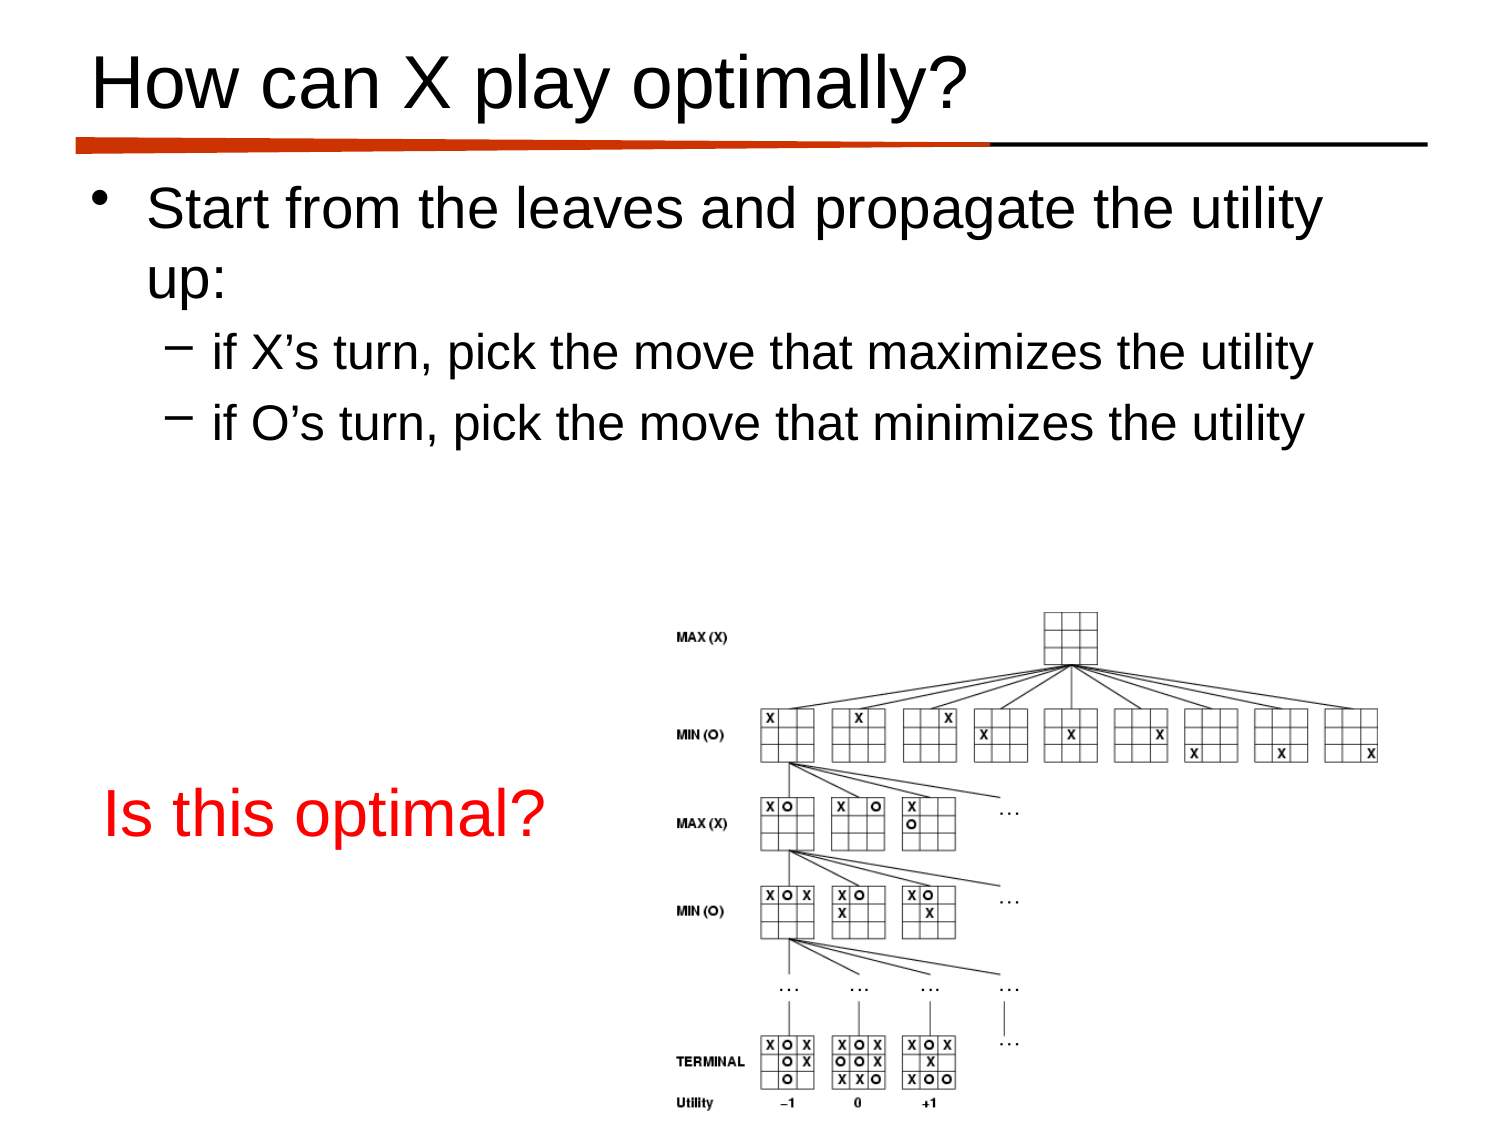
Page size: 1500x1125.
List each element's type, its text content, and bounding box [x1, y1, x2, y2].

picture [674, 612, 1378, 1113]
title How can X play optimally? [74, 24, 1426, 133]
list Start from the leaves and propagate the utility up: if X’s turn, pick the move that maximizes the utility if O’s turn, pick the move that minimizes the utility [74, 162, 1426, 551]
text_box Is this optimal? [87, 762, 625, 858]
